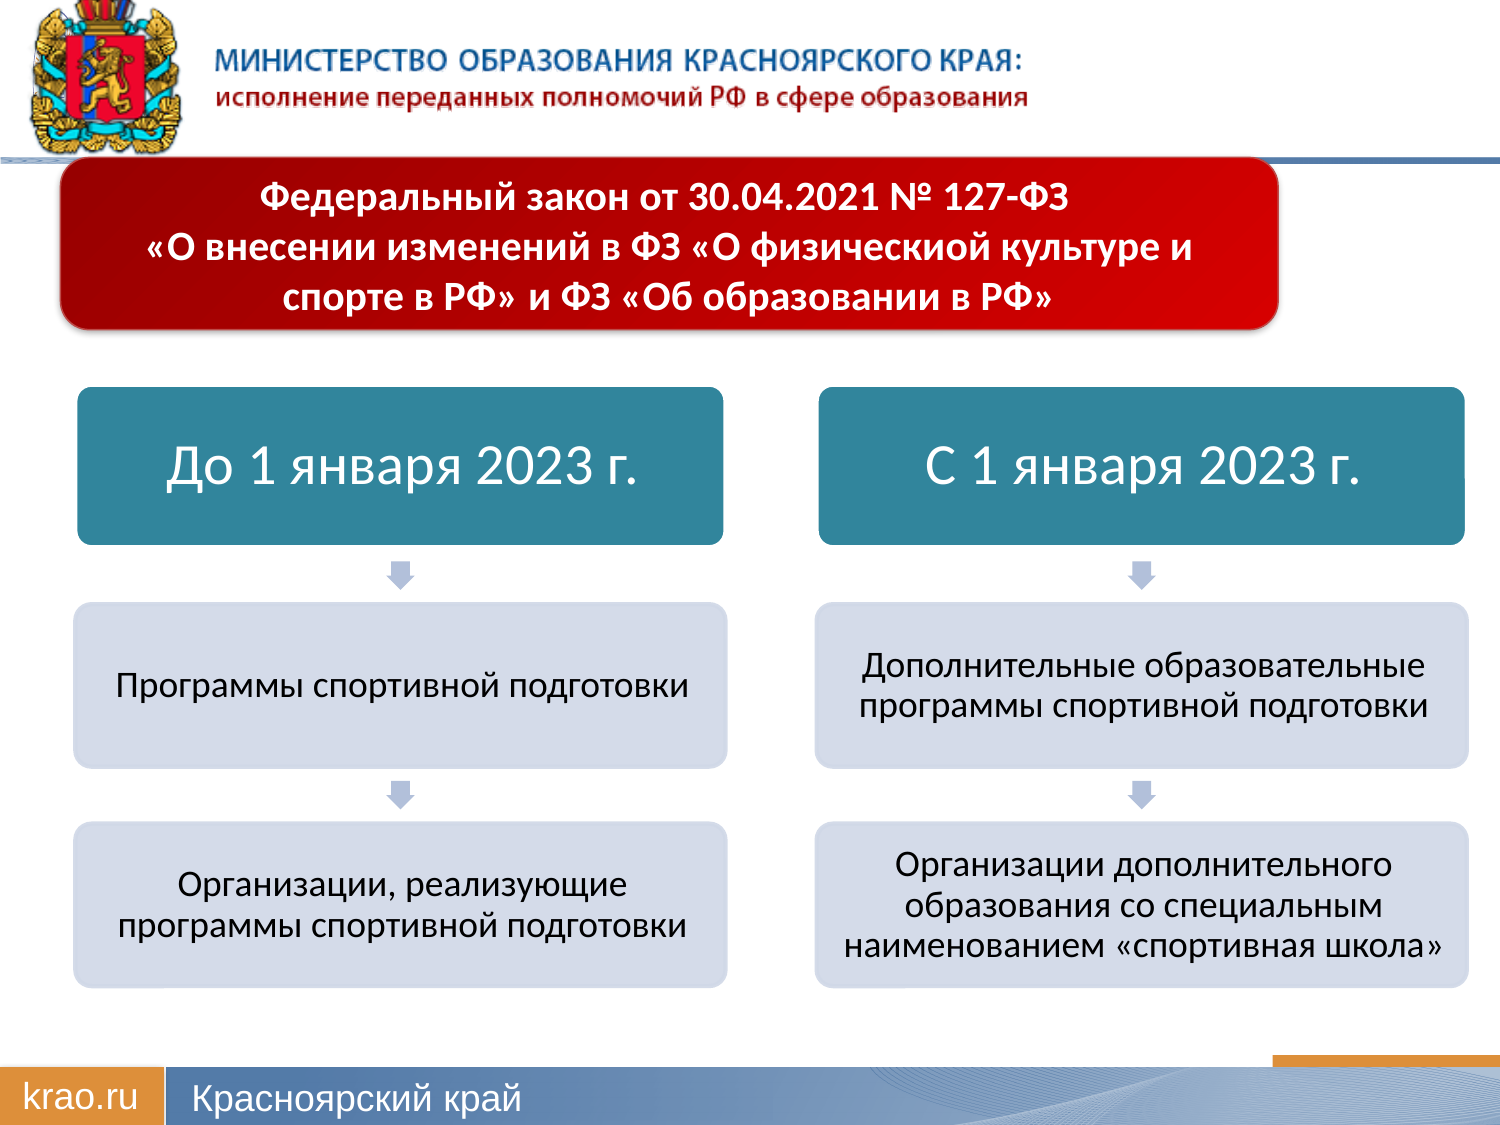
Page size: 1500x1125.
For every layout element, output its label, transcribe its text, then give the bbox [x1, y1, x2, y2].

text_box Федеральный закон от 30.04.2021 № 127-ФЗ «О внесении изменений в ФЗ «О физическиой культуре и спорте в РФ» и ФЗ «Об образовании в РФ» [59, 156, 1279, 331]
picture [26, 0, 186, 157]
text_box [74, 348, 1468, 1023]
picture [213, 46, 1043, 157]
